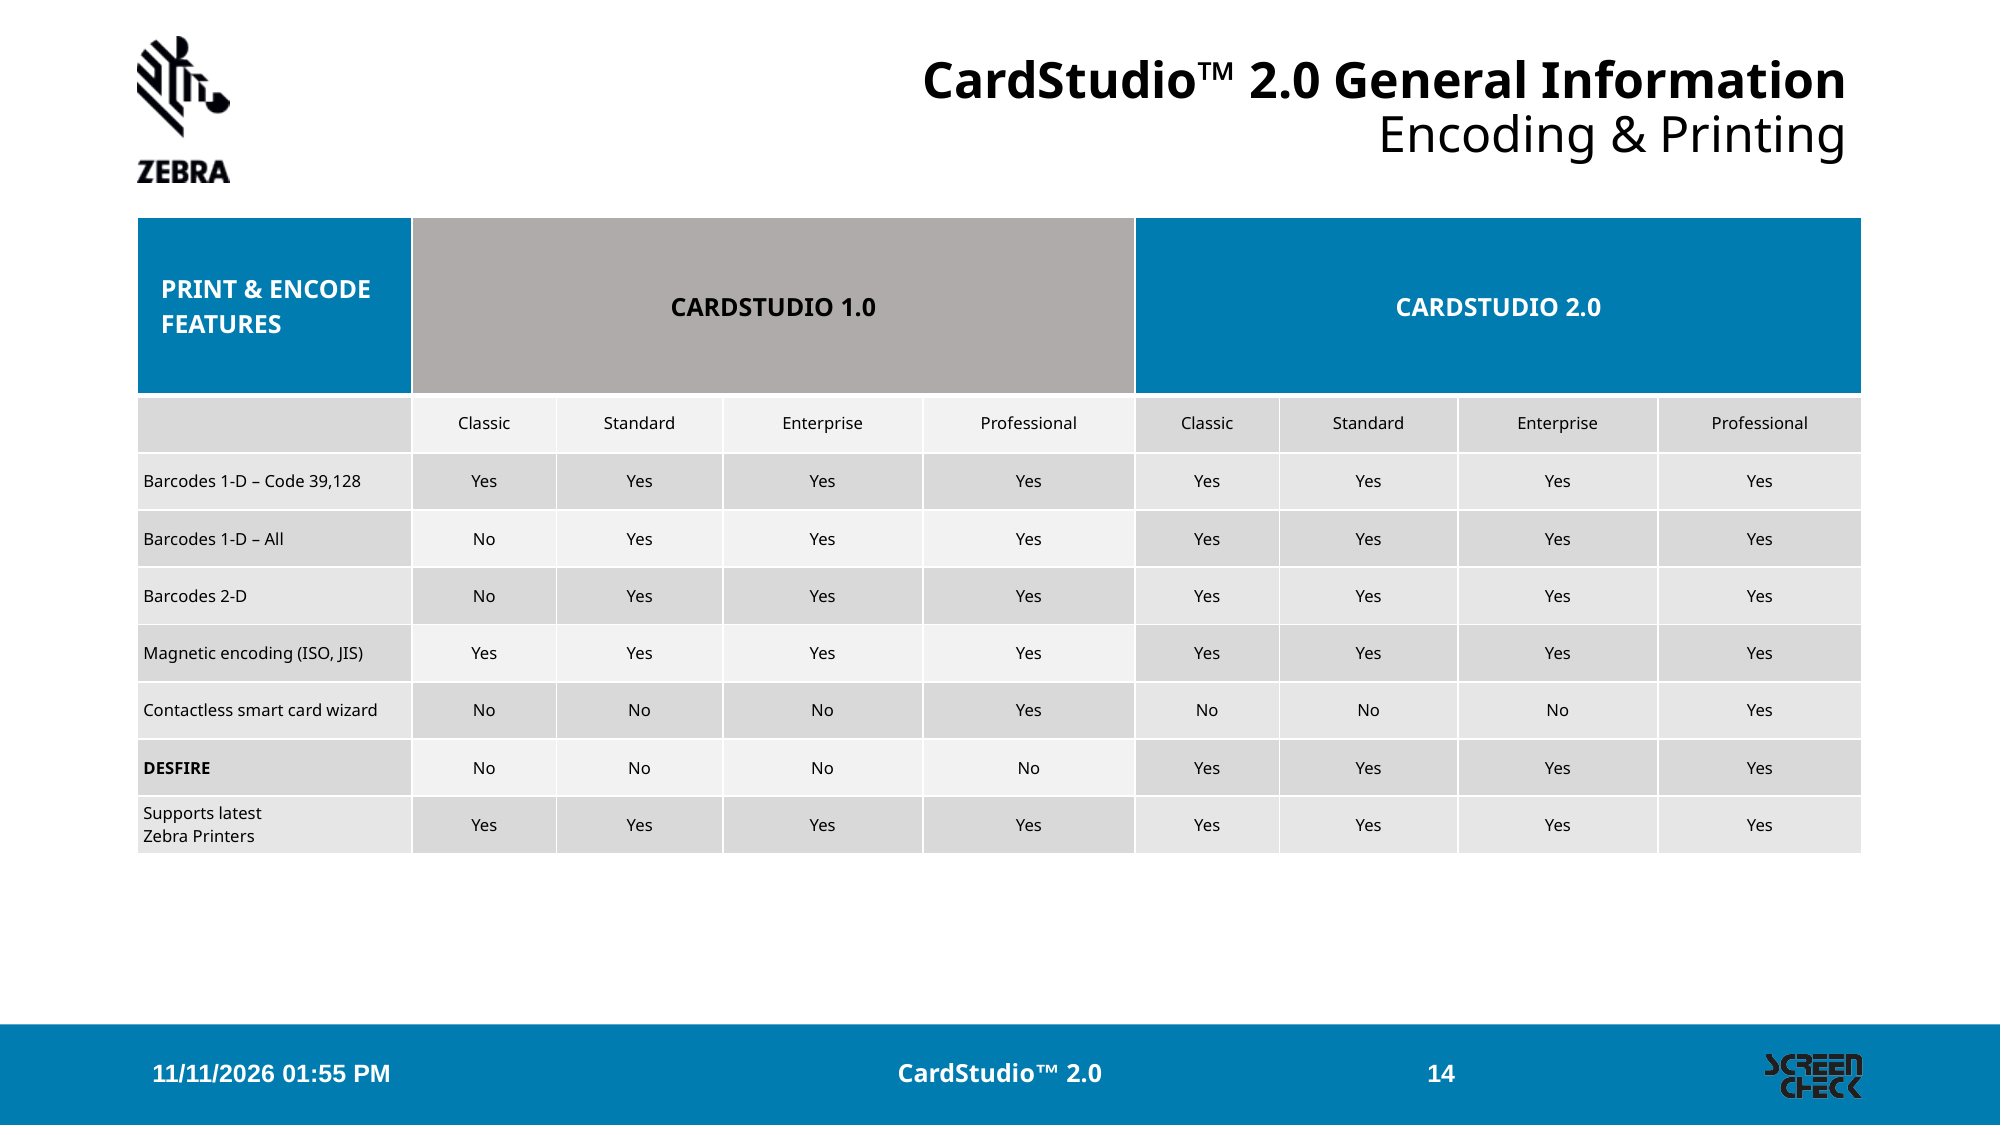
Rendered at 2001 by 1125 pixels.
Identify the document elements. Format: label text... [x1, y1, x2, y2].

table_cell Yes [1280, 797, 1457, 853]
table_cell No [413, 511, 556, 566]
table_cell [138, 398, 411, 452]
table_cell No [413, 740, 556, 795]
table_cell Yes [1280, 454, 1457, 509]
table_cell Yes [724, 568, 922, 624]
table_cell No [1136, 683, 1279, 738]
table_cell Yes [1459, 454, 1657, 509]
picture [1765, 1055, 1779, 1075]
table_cell Yes [1459, 625, 1657, 681]
table_cell Yes [1659, 797, 1861, 853]
table_header CARDSTUDIO 1.0 [413, 218, 1134, 393]
table_cell Yes [1659, 625, 1861, 681]
table_cell Enterprise [724, 398, 922, 452]
table_header CARDSTUDIO 2.0 [1136, 218, 1861, 393]
table_cell Yes [1659, 454, 1861, 509]
footer CardStudio™ 2.0 [662, 1042, 1338, 1103]
picture [1814, 1086, 1827, 1098]
table_cell Supports latest Zebra Printers [138, 797, 411, 853]
picture [1814, 1063, 1827, 1082]
table_cell Yes [1280, 511, 1457, 566]
picture [1846, 1055, 1862, 1098]
table_cell No [924, 740, 1134, 795]
table_cell Standard [557, 398, 722, 452]
table_cell Yes [1459, 568, 1657, 624]
table_cell Yes [1136, 625, 1279, 681]
title CardStudio™ 2.0 General Information Encoding & Printing [390, 49, 1863, 170]
table_cell Yes [413, 454, 556, 509]
table_cell No [413, 683, 556, 738]
table_cell Enterprise [1459, 398, 1657, 452]
picture [1830, 1055, 1843, 1059]
picture [1830, 1063, 1843, 1098]
table_cell Yes [924, 683, 1134, 738]
table_cell Yes [924, 511, 1134, 566]
table_cell No [557, 683, 722, 738]
table_cell Yes [924, 454, 1134, 509]
table_cell Standard [1280, 398, 1457, 452]
table_cell Yes [557, 511, 722, 566]
table_cell Contactless smart card wizard [138, 683, 411, 738]
table_cell No [557, 740, 722, 795]
table_cell Yes [1459, 797, 1657, 853]
table_cell Yes [1280, 740, 1457, 795]
table_cell Yes [924, 568, 1134, 624]
table_cell Barcodes 1-D – Code 39,128 [138, 454, 411, 509]
table_cell Yes [1659, 568, 1861, 624]
picture [137, 36, 230, 183]
picture [1797, 1055, 1827, 1075]
table_cell Yes [724, 625, 922, 681]
table_cell Yes [1136, 797, 1279, 853]
table_cell Yes [413, 625, 556, 681]
slide_number 14 [1412, 1042, 1743, 1103]
table_cell Yes [1136, 454, 1279, 509]
table_cell No [724, 683, 922, 738]
table_cell Barcodes 1-D – All [138, 511, 411, 566]
table_cell Yes [1280, 625, 1457, 681]
table_cell Barcodes 2-D [138, 568, 411, 624]
table_cell Yes [724, 454, 922, 509]
table_cell Professional [1659, 398, 1861, 452]
table_header PRINT & ENCODE FEATURES [138, 218, 411, 393]
table_cell No [724, 740, 922, 795]
table_cell Professional [924, 398, 1134, 452]
table_cell No [1459, 683, 1657, 738]
table_cell Yes [557, 568, 722, 624]
table_cell Classic [413, 398, 556, 452]
table_cell Yes [1659, 511, 1861, 566]
table_cell Yes [1659, 740, 1861, 795]
table_cell Yes [1459, 511, 1657, 566]
table_cell Yes [1136, 511, 1279, 566]
table_cell Yes [1280, 568, 1457, 624]
table_cell Magnetic encoding (ISO, JIS) [138, 625, 411, 681]
table_cell Yes [413, 797, 556, 853]
table_cell Classic [1136, 398, 1279, 452]
picture [1797, 1077, 1811, 1098]
table_cell Yes [1136, 740, 1279, 795]
table_cell Yes [1136, 568, 1279, 624]
table_cell No [1280, 683, 1457, 738]
picture [1781, 1055, 1794, 1098]
table_cell Yes [557, 797, 722, 853]
table_cell No [413, 568, 556, 624]
table_cell Yes [924, 625, 1134, 681]
table_cell Yes [1659, 683, 1861, 738]
table_cell Yes [557, 625, 722, 681]
table_cell Yes [1459, 740, 1657, 795]
table_cell Yes [924, 797, 1134, 853]
table_cell Yes [724, 797, 922, 853]
table_cell Yes [557, 454, 722, 509]
table_cell DESFIRE [138, 740, 411, 795]
table_cell Yes [724, 511, 922, 566]
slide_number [137, 1042, 588, 1103]
